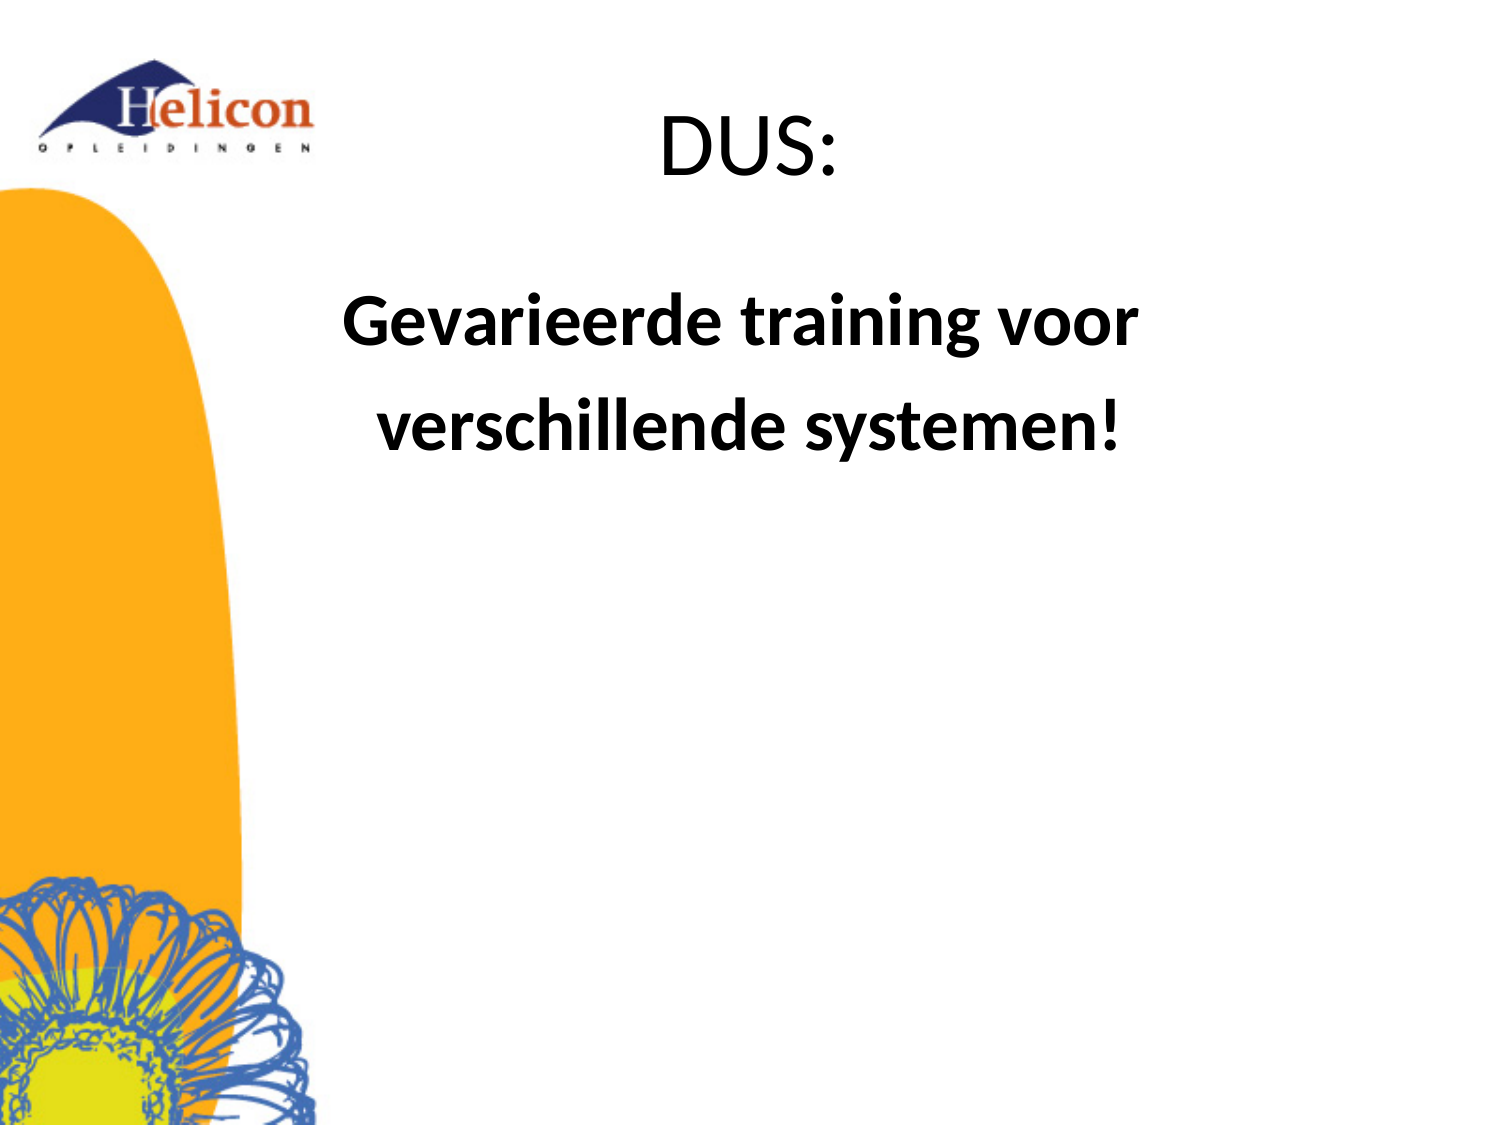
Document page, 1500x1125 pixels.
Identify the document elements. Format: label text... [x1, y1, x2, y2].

list Gevarieerde training voor verschillende systemen! [75, 262, 1425, 1005]
title DUS: [75, 45, 1425, 233]
picture [0, 0, 1500, 1125]
